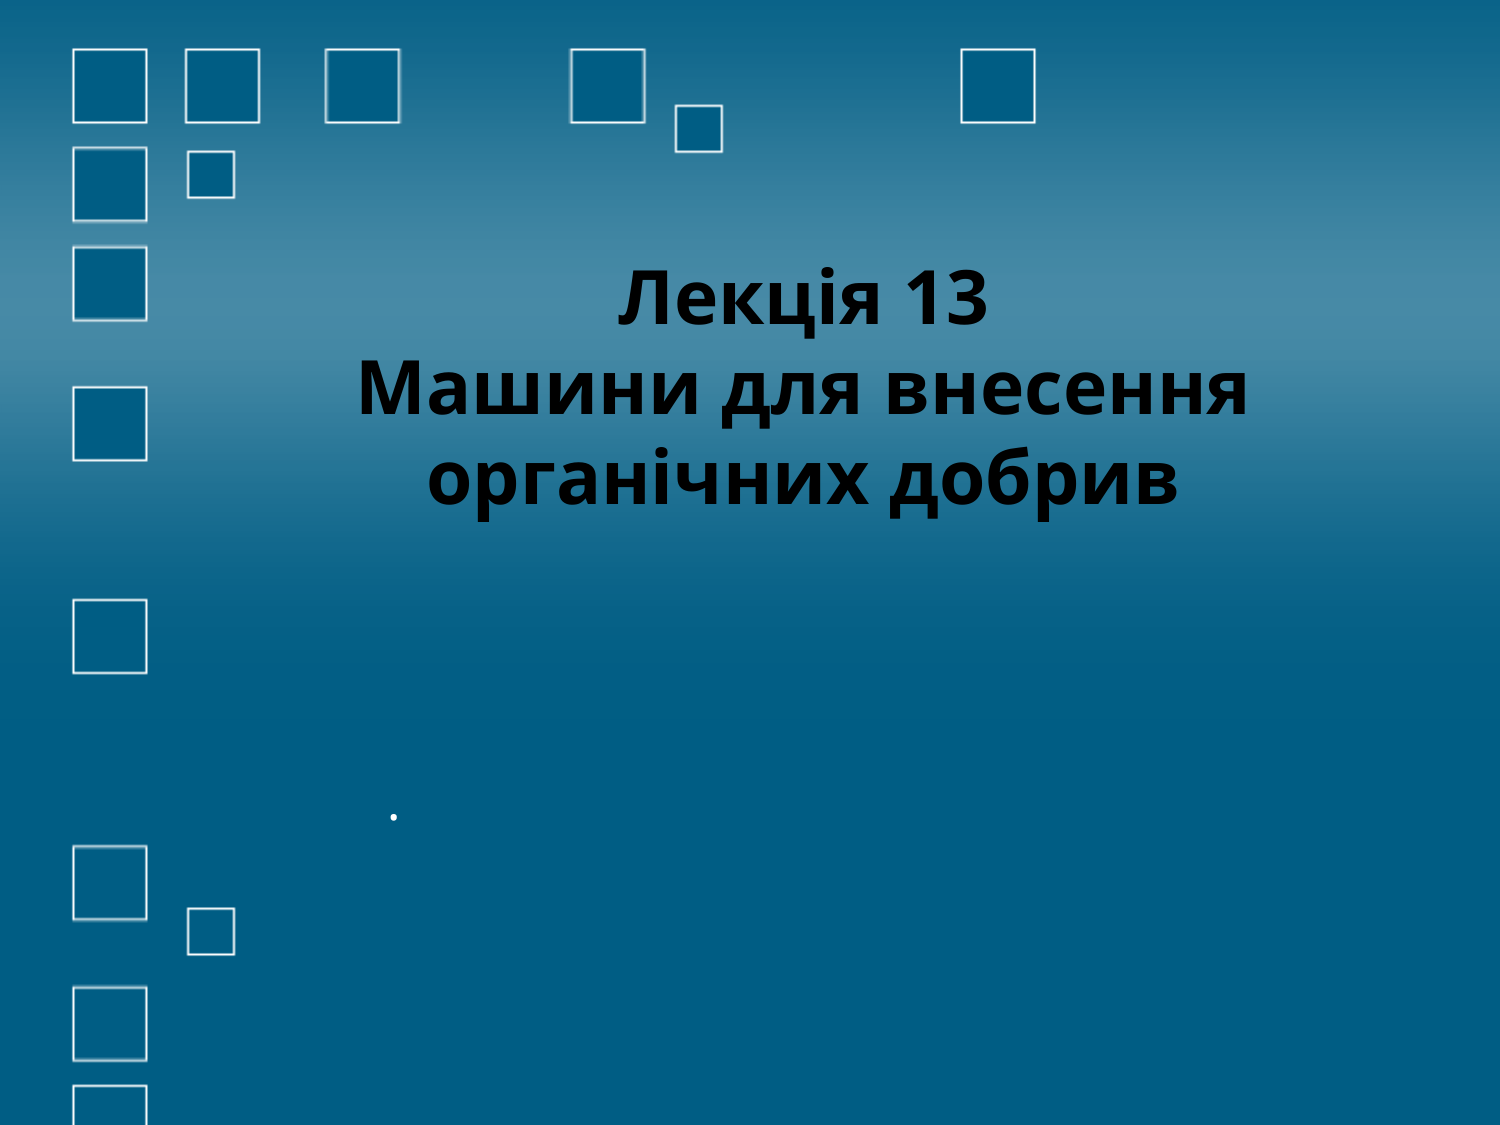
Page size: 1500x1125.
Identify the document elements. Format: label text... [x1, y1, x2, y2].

picture [72, 985, 147, 1062]
picture [72, 1085, 147, 1125]
picture [187, 908, 235, 956]
subtitle . [371, 763, 1422, 1029]
picture [0, 11, 1500, 578]
picture [72, 599, 147, 674]
picture [72, 845, 147, 922]
title Лекція 13 Машини для внесення органічних добрив [253, 184, 1354, 528]
